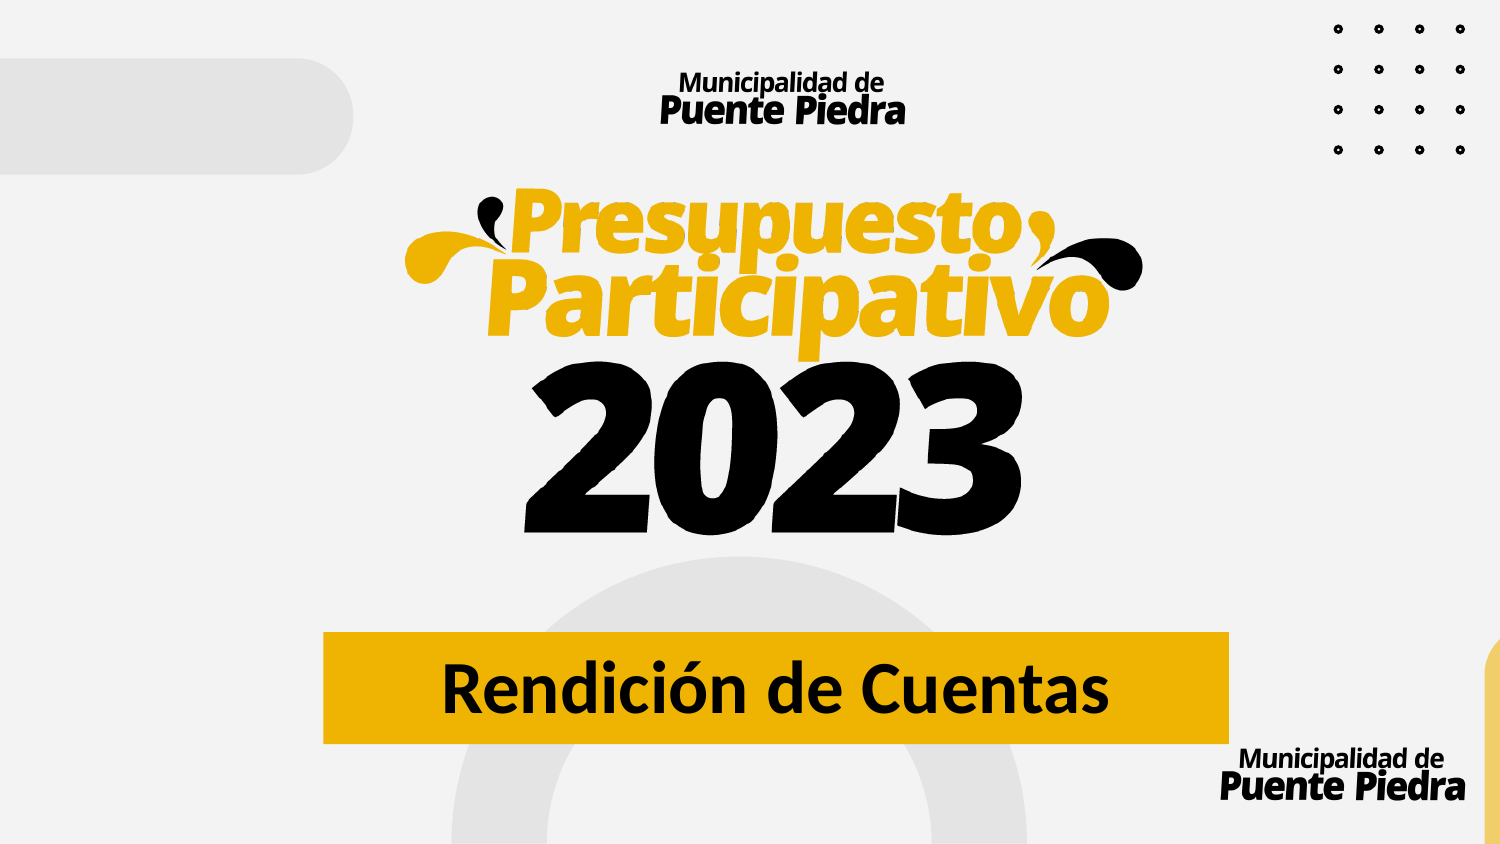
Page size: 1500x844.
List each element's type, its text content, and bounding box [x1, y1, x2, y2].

picture [1187, 719, 1484, 833]
picture [353, 43, 1191, 569]
title Rendición de Cuentas [194, 581, 1358, 745]
